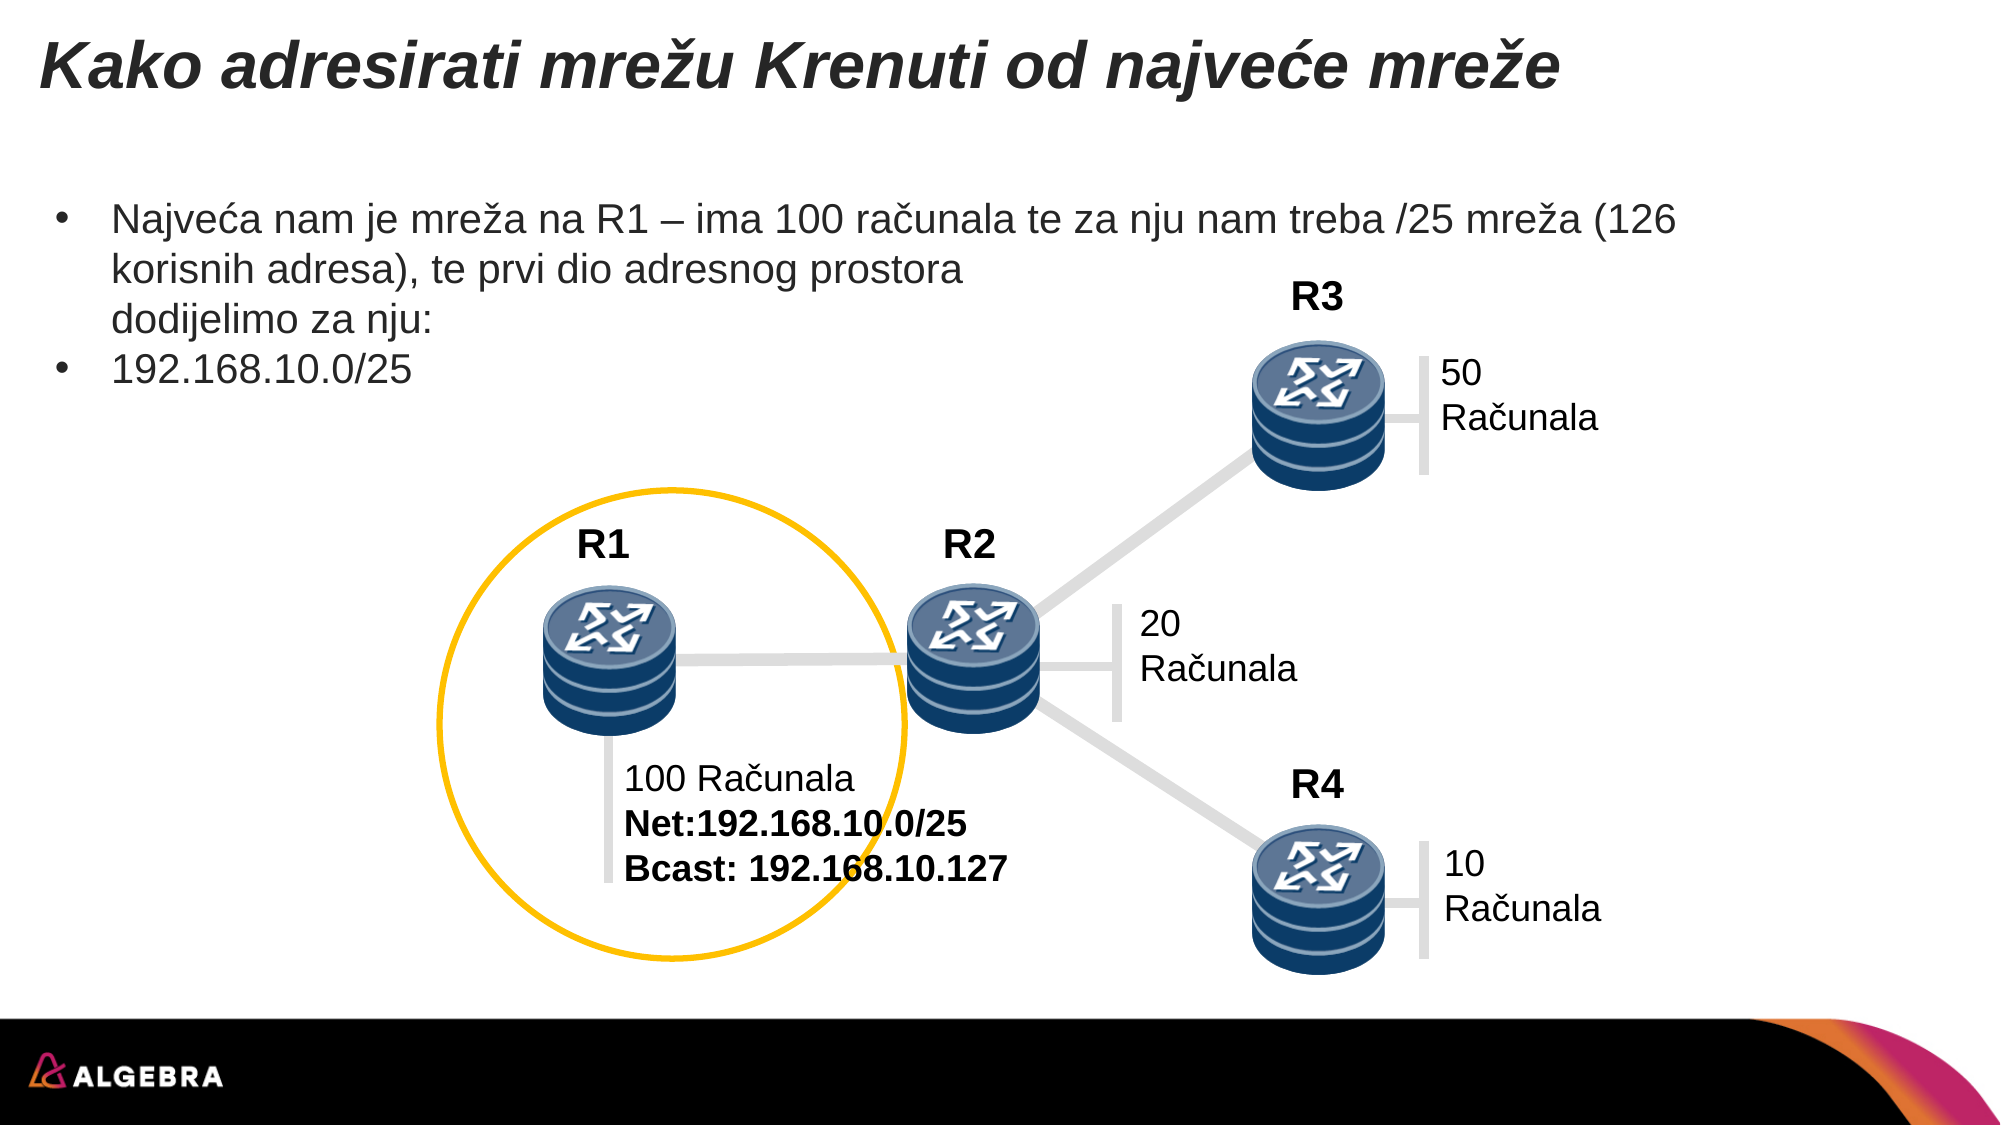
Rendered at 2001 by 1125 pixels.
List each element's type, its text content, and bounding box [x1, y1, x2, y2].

text_box 50 Računala [1425, 340, 1642, 446]
text_box R4 [1318, 749, 1370, 814]
text_box 100 Računala Net:192.168.10.0/25 Bcast: 192.168.10.127 [609, 746, 1118, 897]
text_box R1 [561, 509, 656, 575]
text_box R3 [1275, 261, 1370, 327]
text_box R2 [928, 509, 973, 575]
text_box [972, 660, 1318, 884]
text_box [613, 666, 906, 746]
text_box Najveća nam je mreža na R1 – ima 100 računala te za nju nam treba /25 mreža (126 korisnih adresa), te prvi dio adresnog prostora dodijelimo za nju: 192.168.10.0/25 [39, 184, 1768, 400]
text_box [438, 489, 895, 960]
title Kako adresirati mrežu Krenuti od najveće mreže [39, 23, 1989, 200]
text_box 10 Računala [1428, 831, 1645, 937]
text_box 20 Računala [1124, 591, 1341, 697]
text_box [973, 411, 1311, 659]
picture [0, 0, 2001, 1125]
